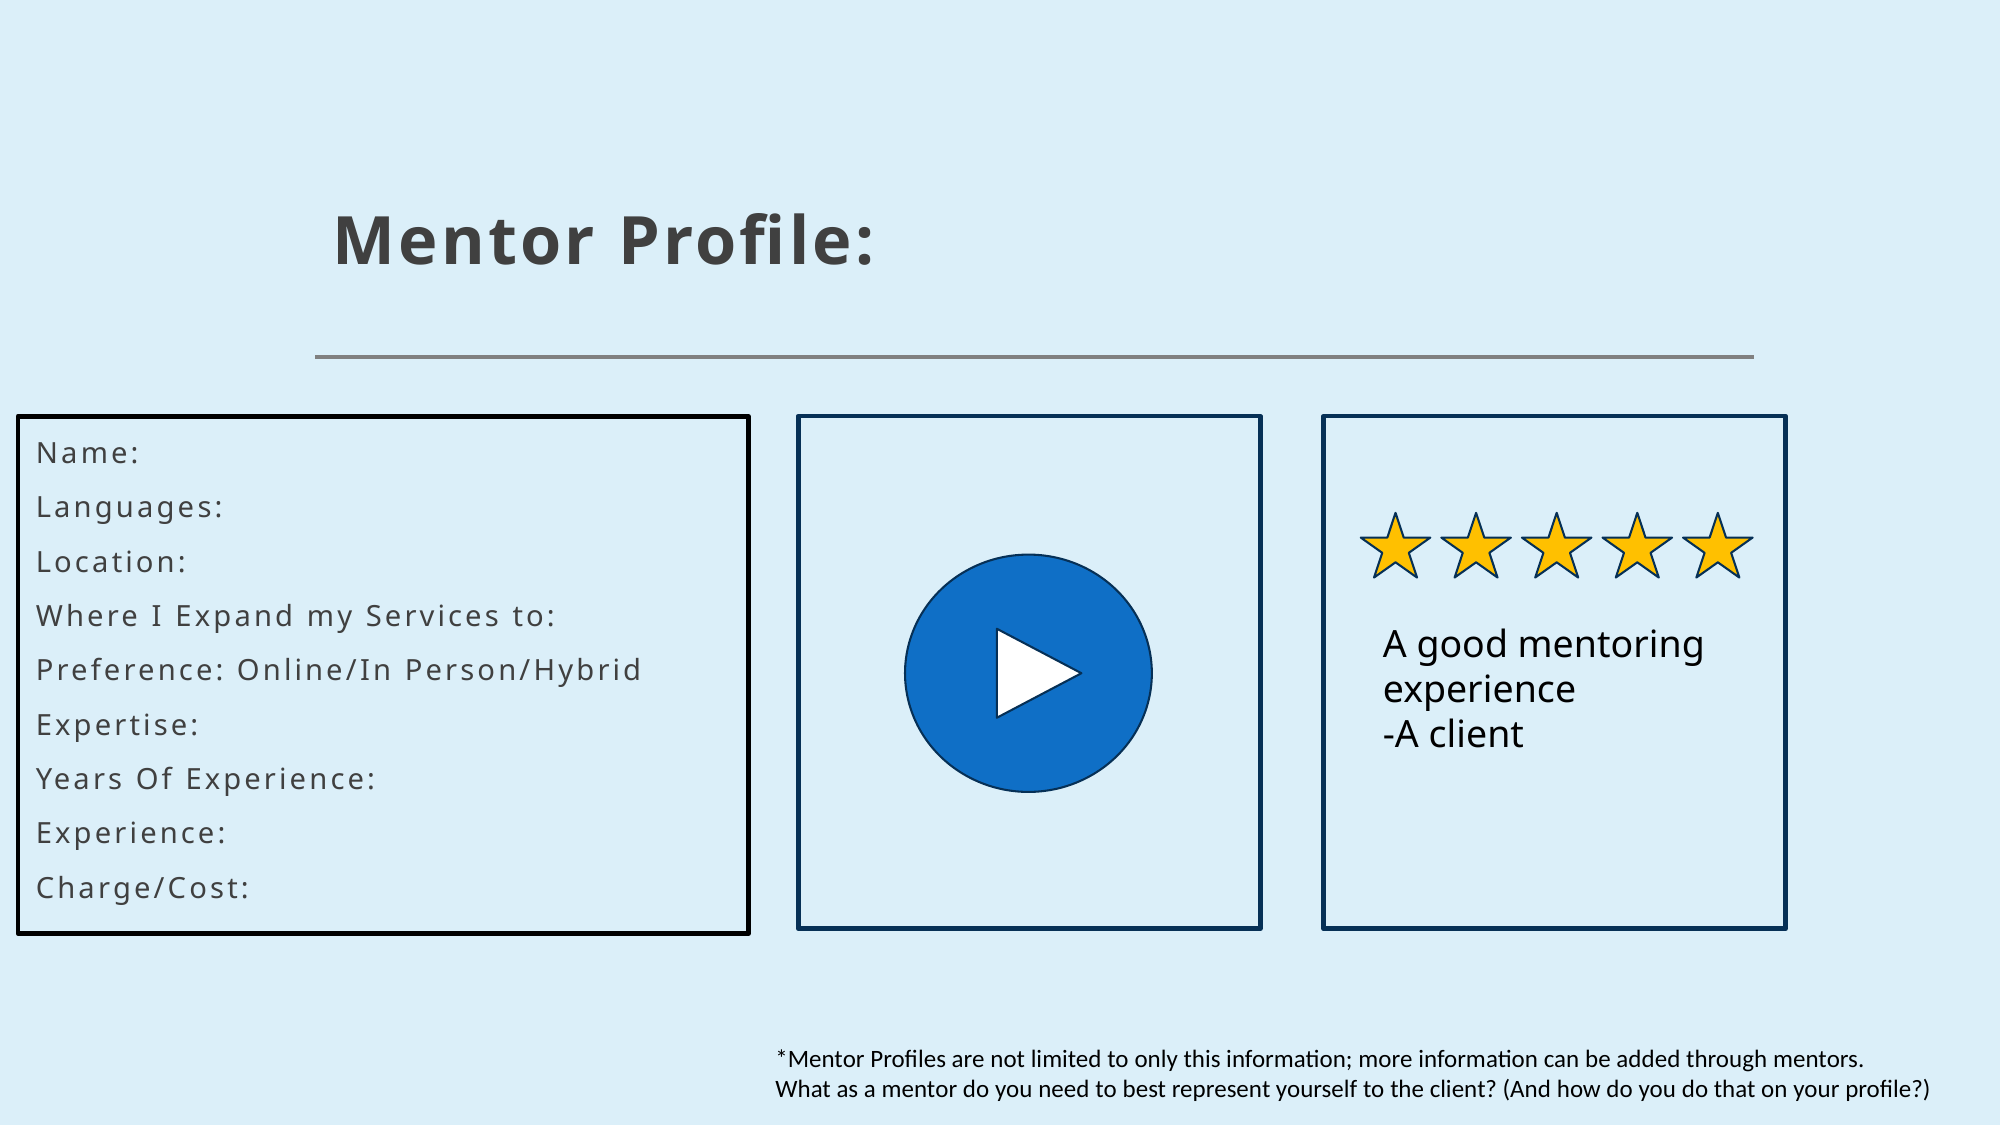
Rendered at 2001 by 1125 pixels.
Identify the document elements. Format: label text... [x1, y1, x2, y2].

text_box [797, 415, 1261, 930]
title Mentor Profile: [315, 72, 1754, 294]
text_box [1323, 415, 1787, 930]
text_box A good mentoring experience -A client [1367, 612, 1741, 763]
list Name: Languages: Location: Where I Expand my Services to: Preference: Online/In Person/Hybrid Expertise: Years Of Experience: Experience: Charge/Cost: [17, 416, 749, 934]
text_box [904, 554, 1153, 793]
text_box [1360, 512, 1753, 578]
text_box *Mentor Profiles are not limited to only this information; more information can be added through mentors. What as a mentor do you need to best represent yourself to the client? (And how do you do that on your profile?) [760, 1034, 2000, 1110]
